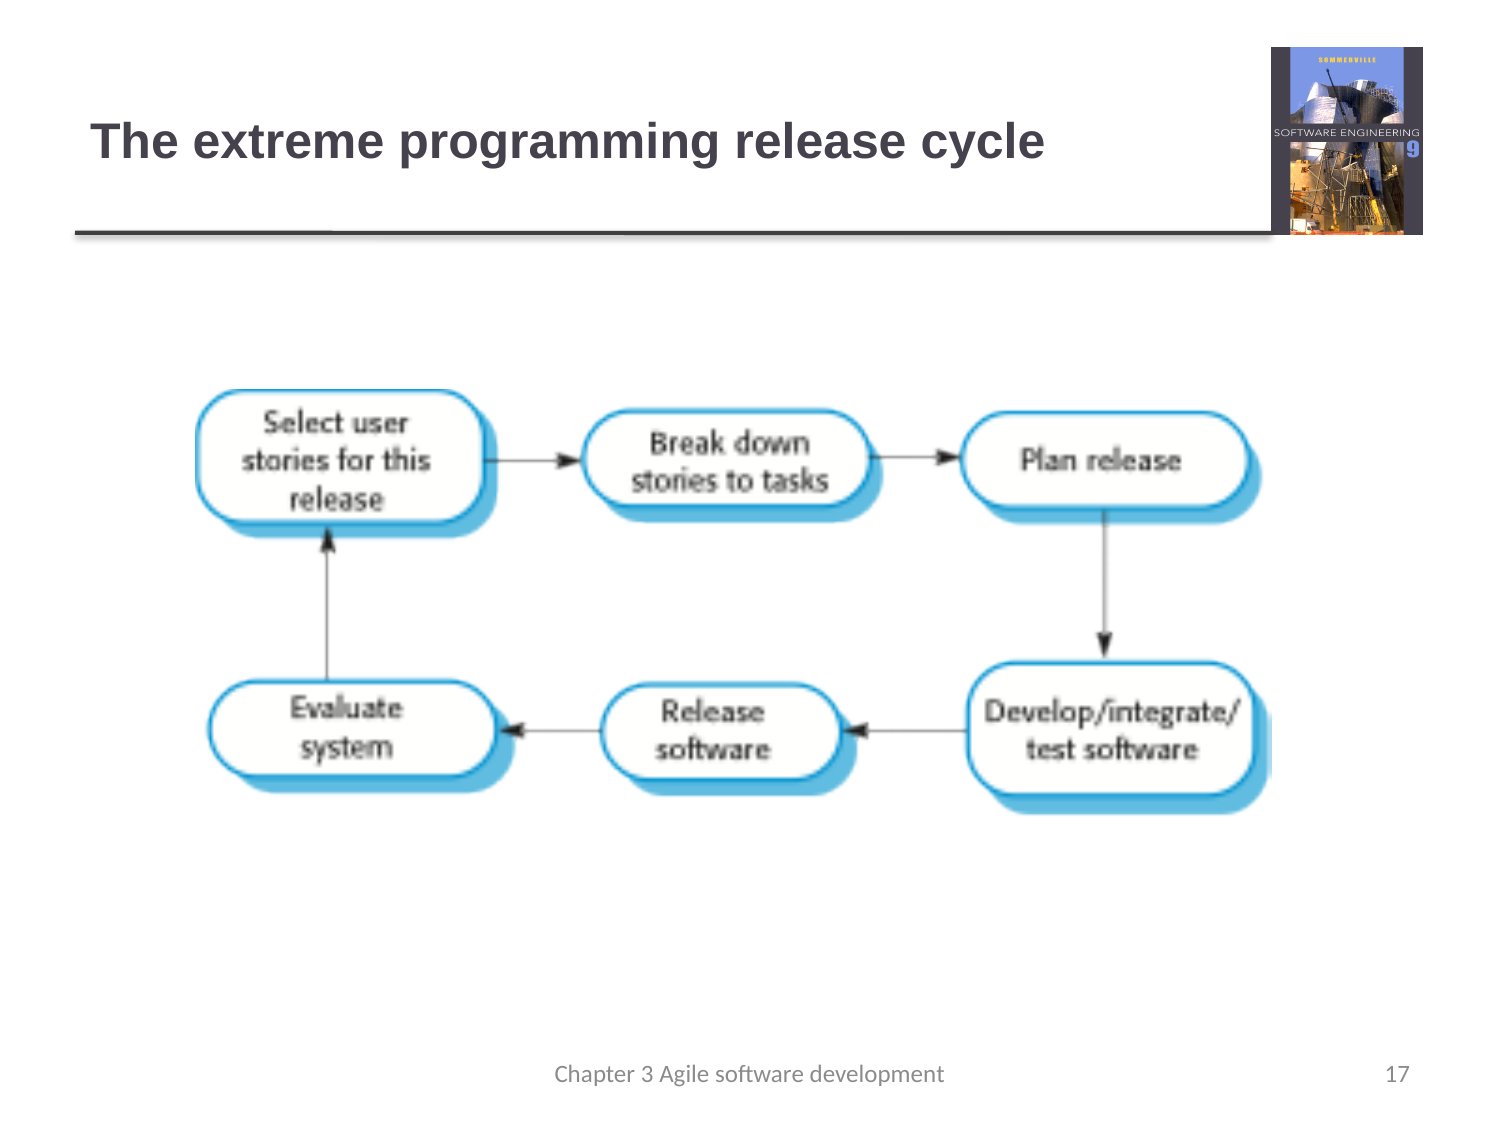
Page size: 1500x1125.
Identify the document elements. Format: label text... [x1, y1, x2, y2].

slide_number 17 [1074, 1042, 1425, 1103]
picture [1272, 47, 1423, 235]
footer Chapter 3 Agile software development [512, 1042, 988, 1103]
picture [195, 388, 1272, 858]
title The extreme programming release cycle [74, 44, 1272, 233]
